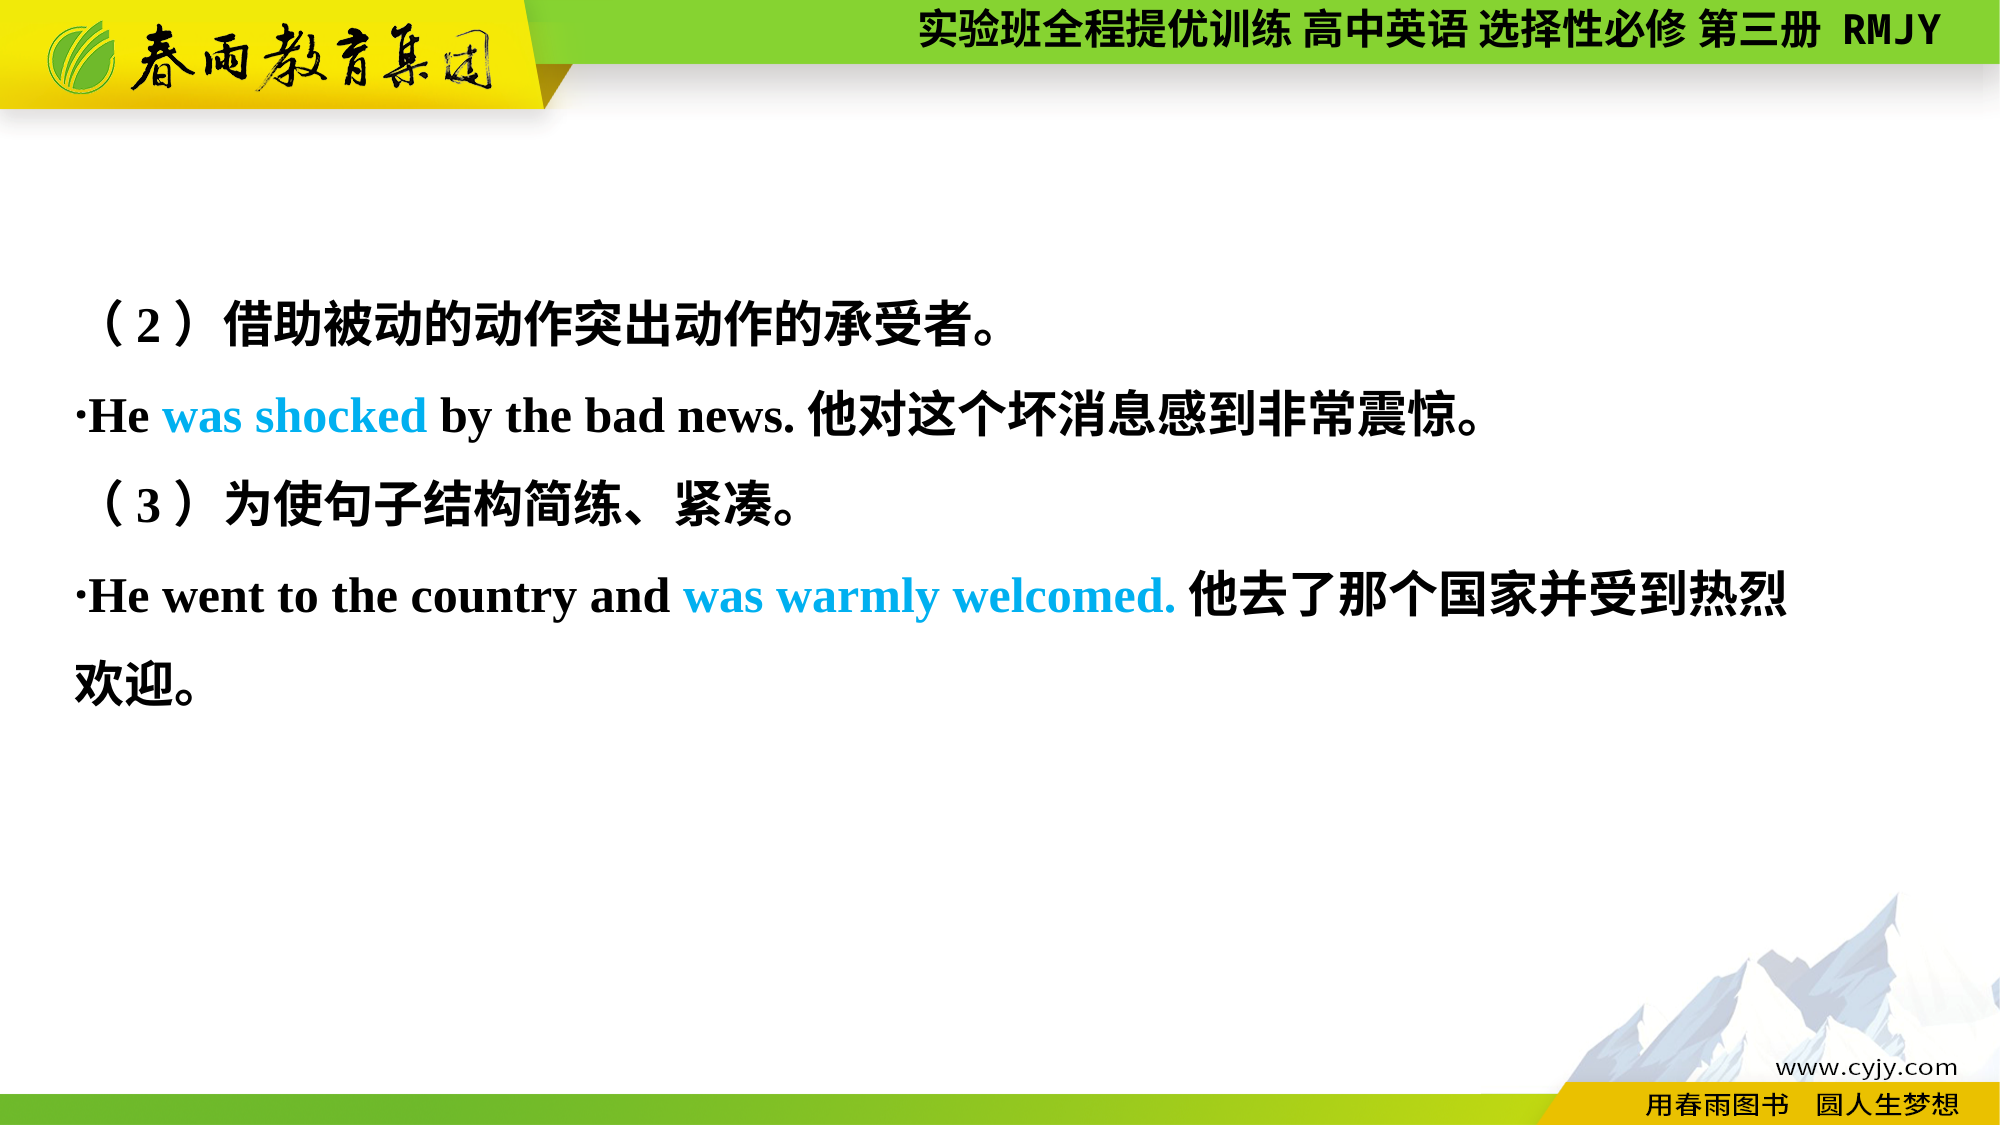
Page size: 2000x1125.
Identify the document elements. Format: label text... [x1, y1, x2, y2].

list （2）借助被动的动作突出动作的承受者。 ·He was shocked by the bad news.他对这个坏消息感到非常震惊。 （3）为使句子结构简练、紧凑。 ·He went to the country and was warmly welcomed.他去了那个国家并受到热烈 欢迎。 [59, 255, 1944, 725]
picture [0, 0, 2000, 1125]
